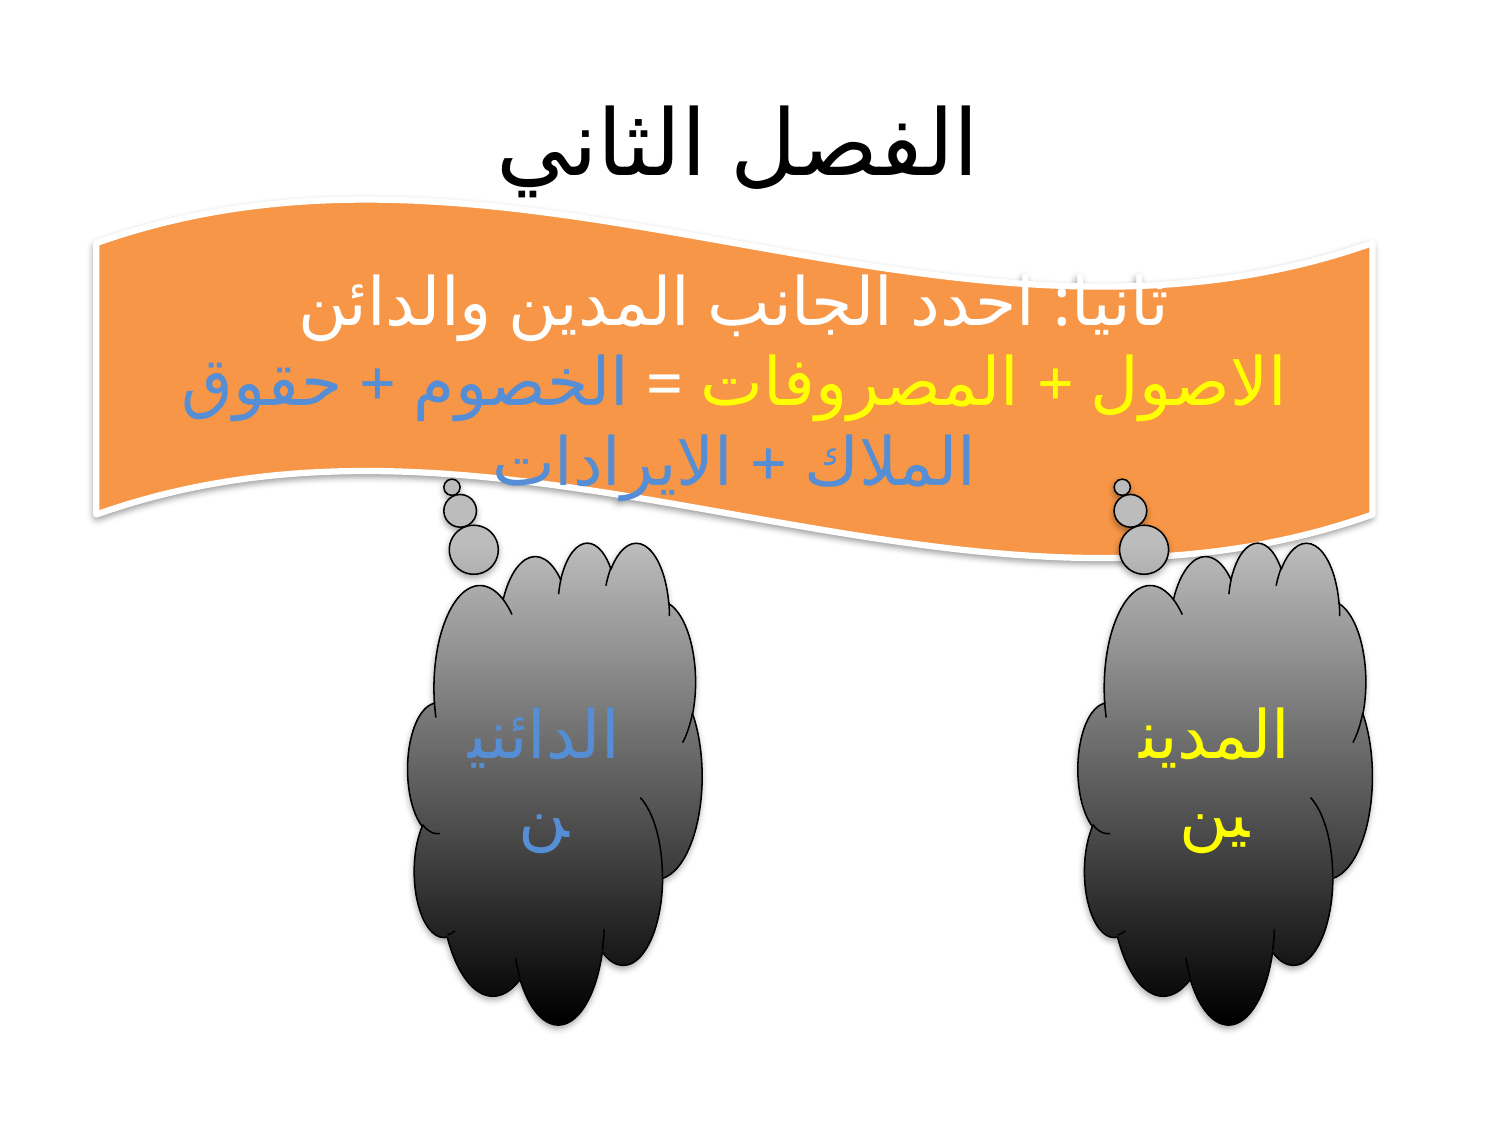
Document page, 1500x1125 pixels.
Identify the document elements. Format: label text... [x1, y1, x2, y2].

text_box المدينين [1077, 542, 1374, 1026]
text_box الدائنين [406, 542, 703, 1026]
text_box المدينين [1113, 478, 1170, 576]
title الفصل الثاني [75, 45, 1425, 233]
text_box الدائنين [443, 478, 500, 576]
text_box ثانيا: احدد الجانب المدين والدائن الاصول + المصروفات = الخصوم + حقوق الملاك + الايرادات [93, 196, 1376, 562]
